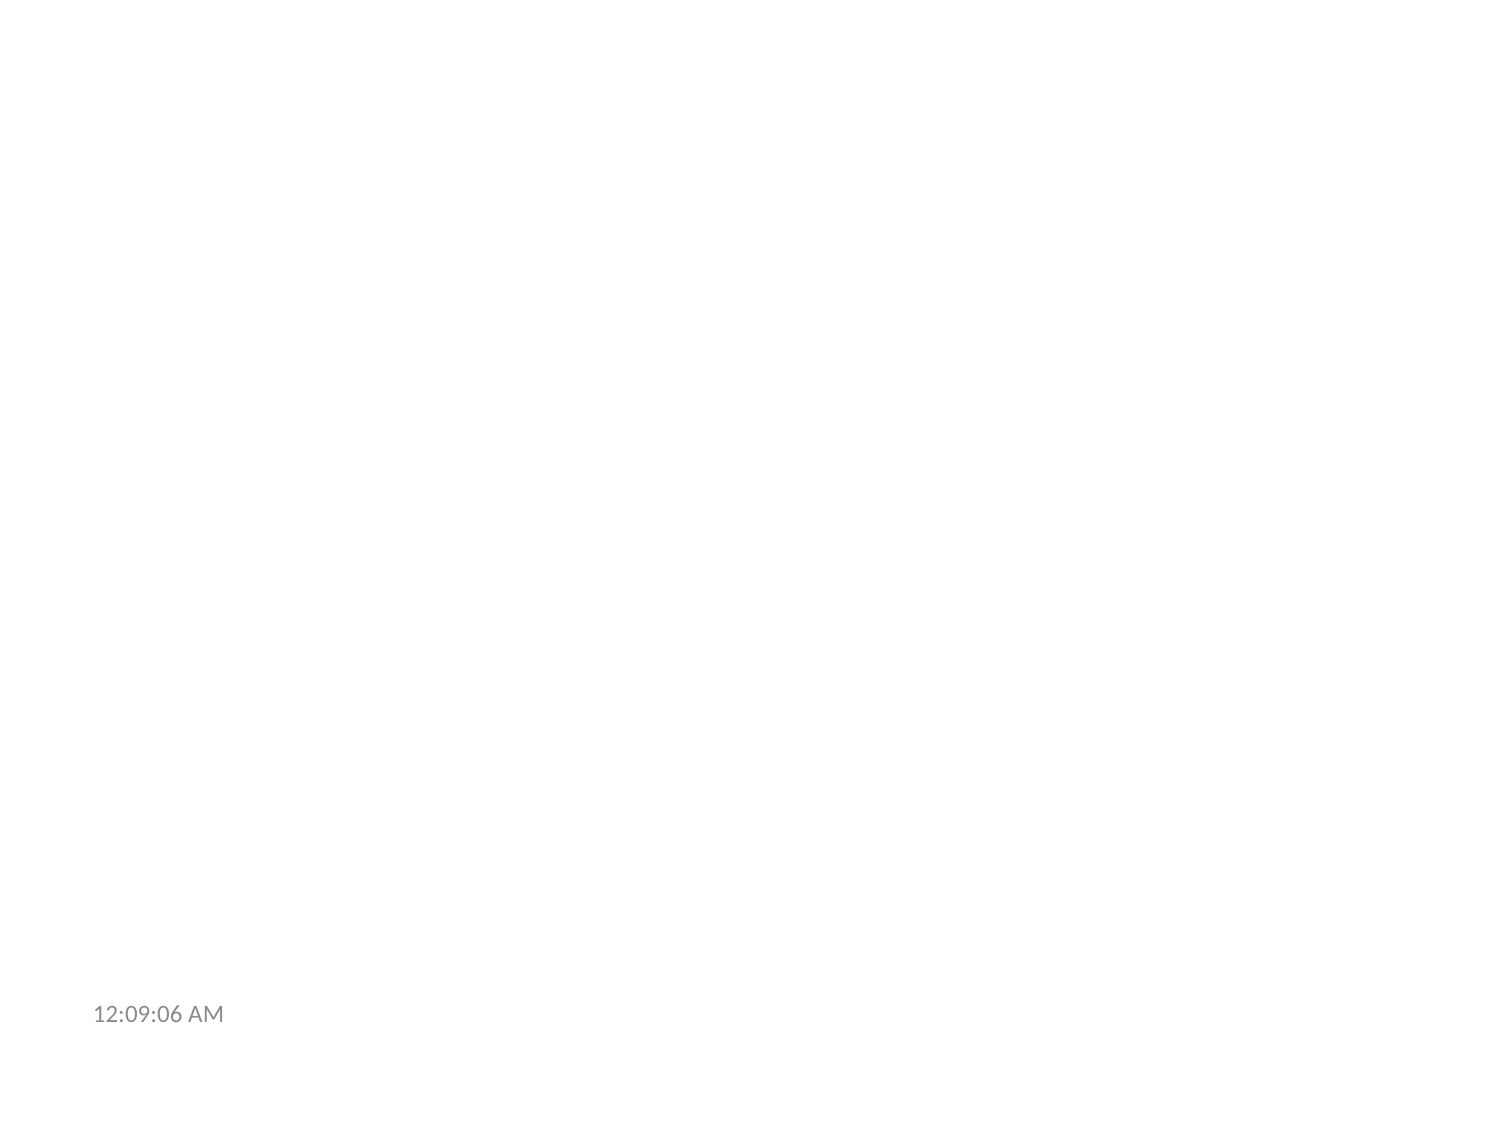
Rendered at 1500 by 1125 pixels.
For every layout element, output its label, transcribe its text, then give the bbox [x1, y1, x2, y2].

text_box 3:35:09 PM [77, 982, 428, 1043]
